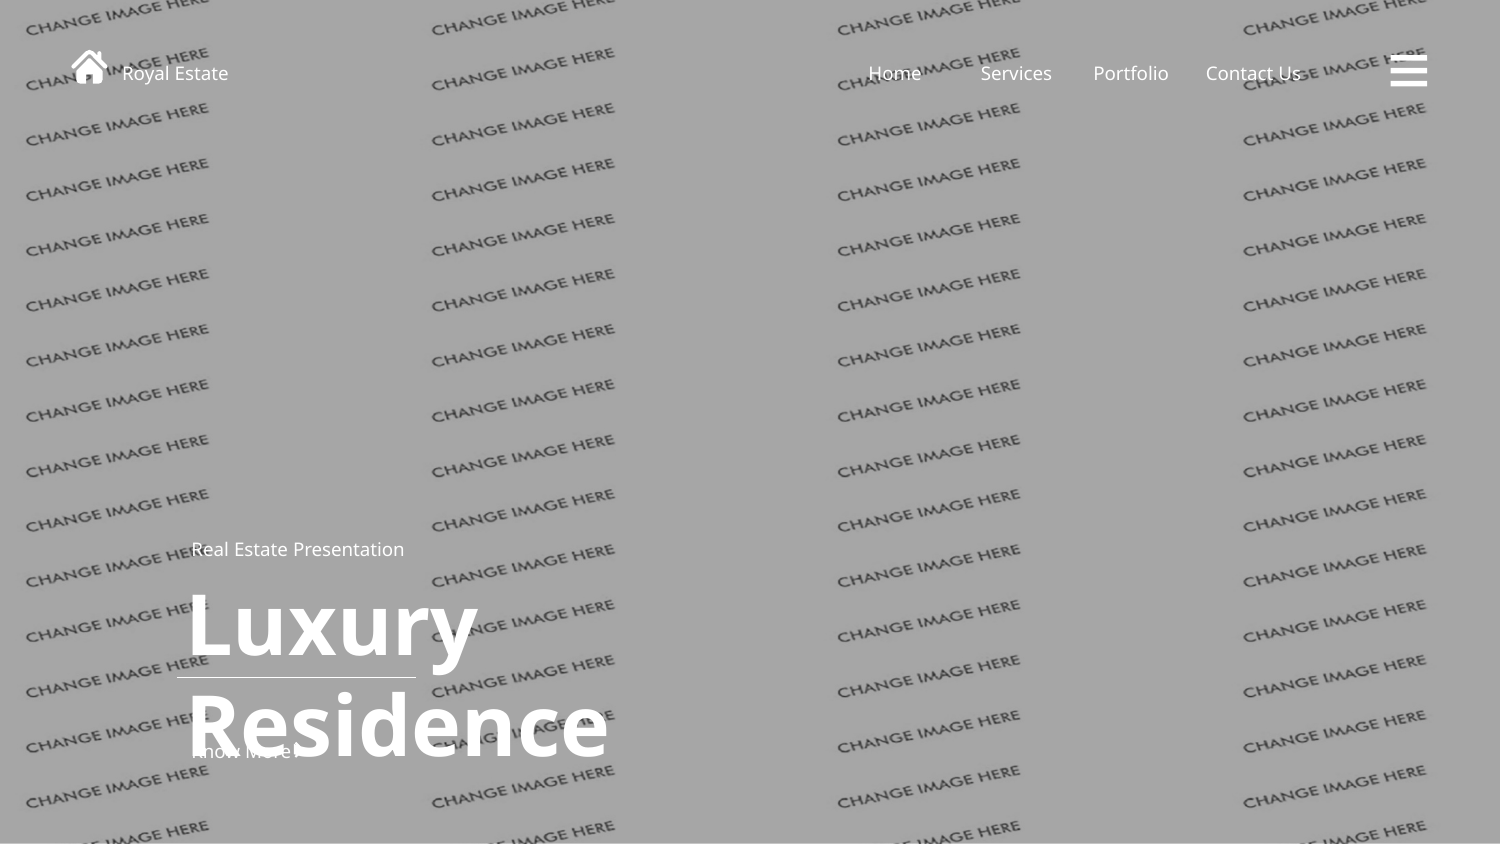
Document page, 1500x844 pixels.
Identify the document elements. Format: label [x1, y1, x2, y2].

text_box [1390, 55, 1428, 87]
text_box [71, 49, 262, 92]
picture [0, 0, 1500, 844]
